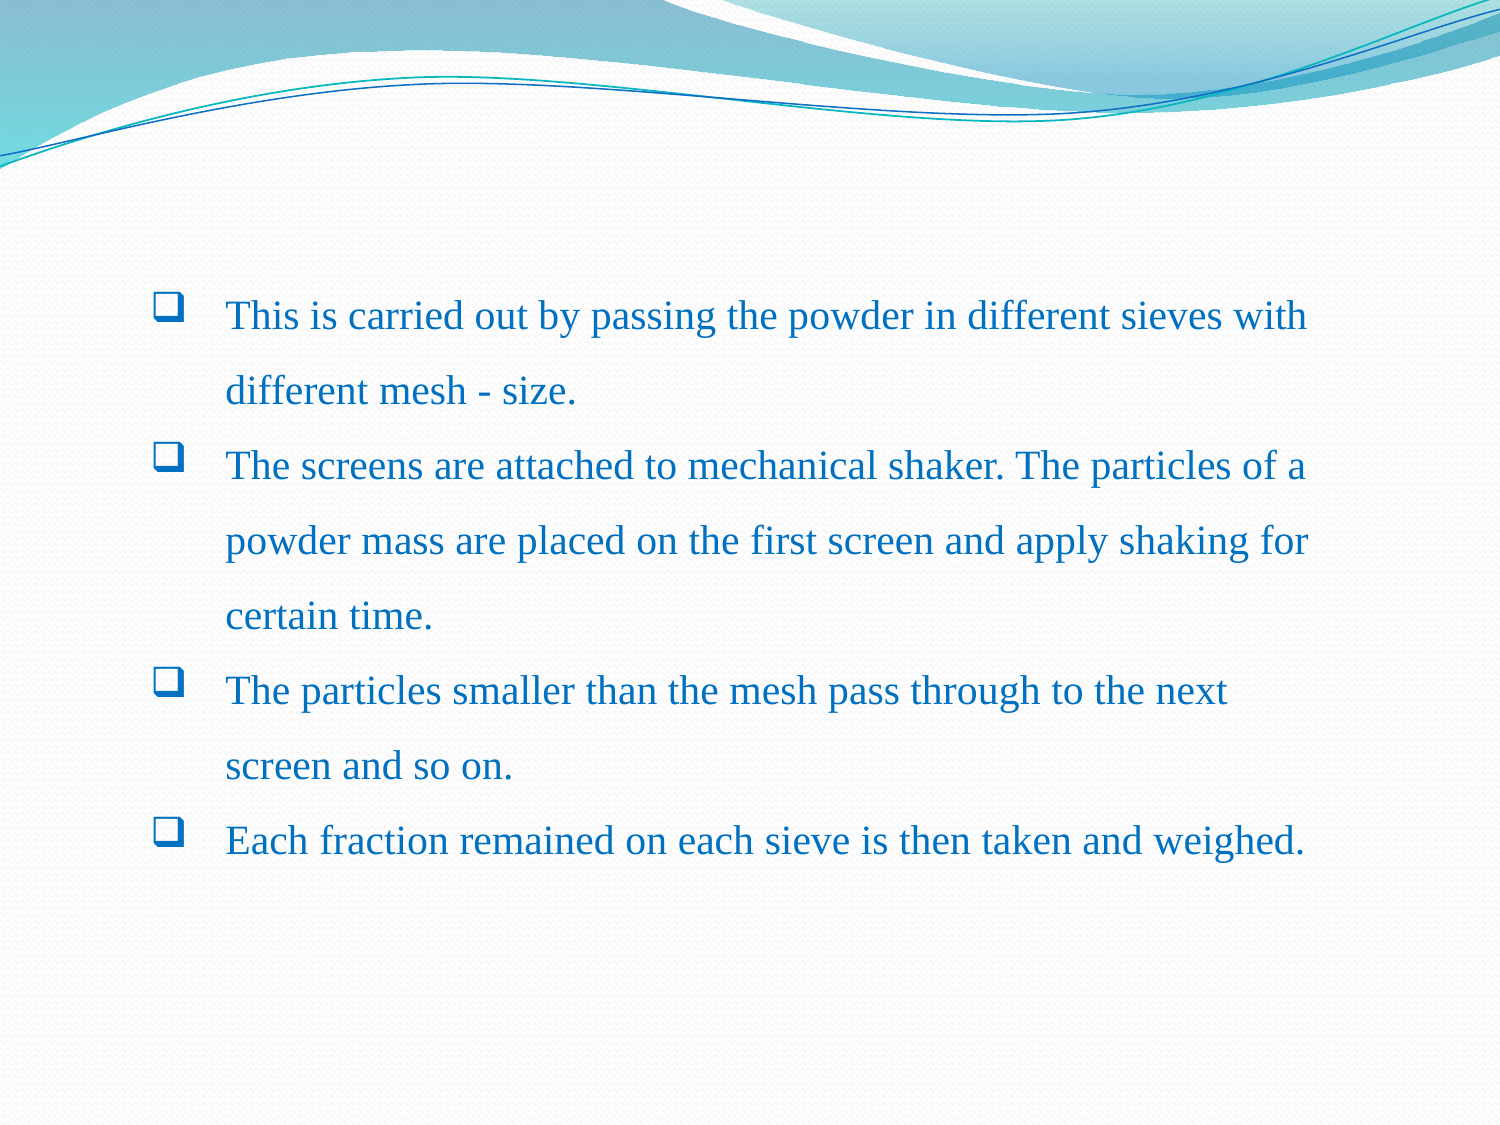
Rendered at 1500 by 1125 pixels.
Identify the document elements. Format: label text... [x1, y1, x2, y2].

text_box This is carried out by passing the powder in different sieves with different mesh - size. The screens are attached to mechanical shaker. The particles of a powder mass are placed on the first screen and apply shaking for certain time. The particles smaller than the mesh pass through to the next screen and so on. Each fraction remained on each sieve is then taken and weighed. [135, 255, 1341, 946]
